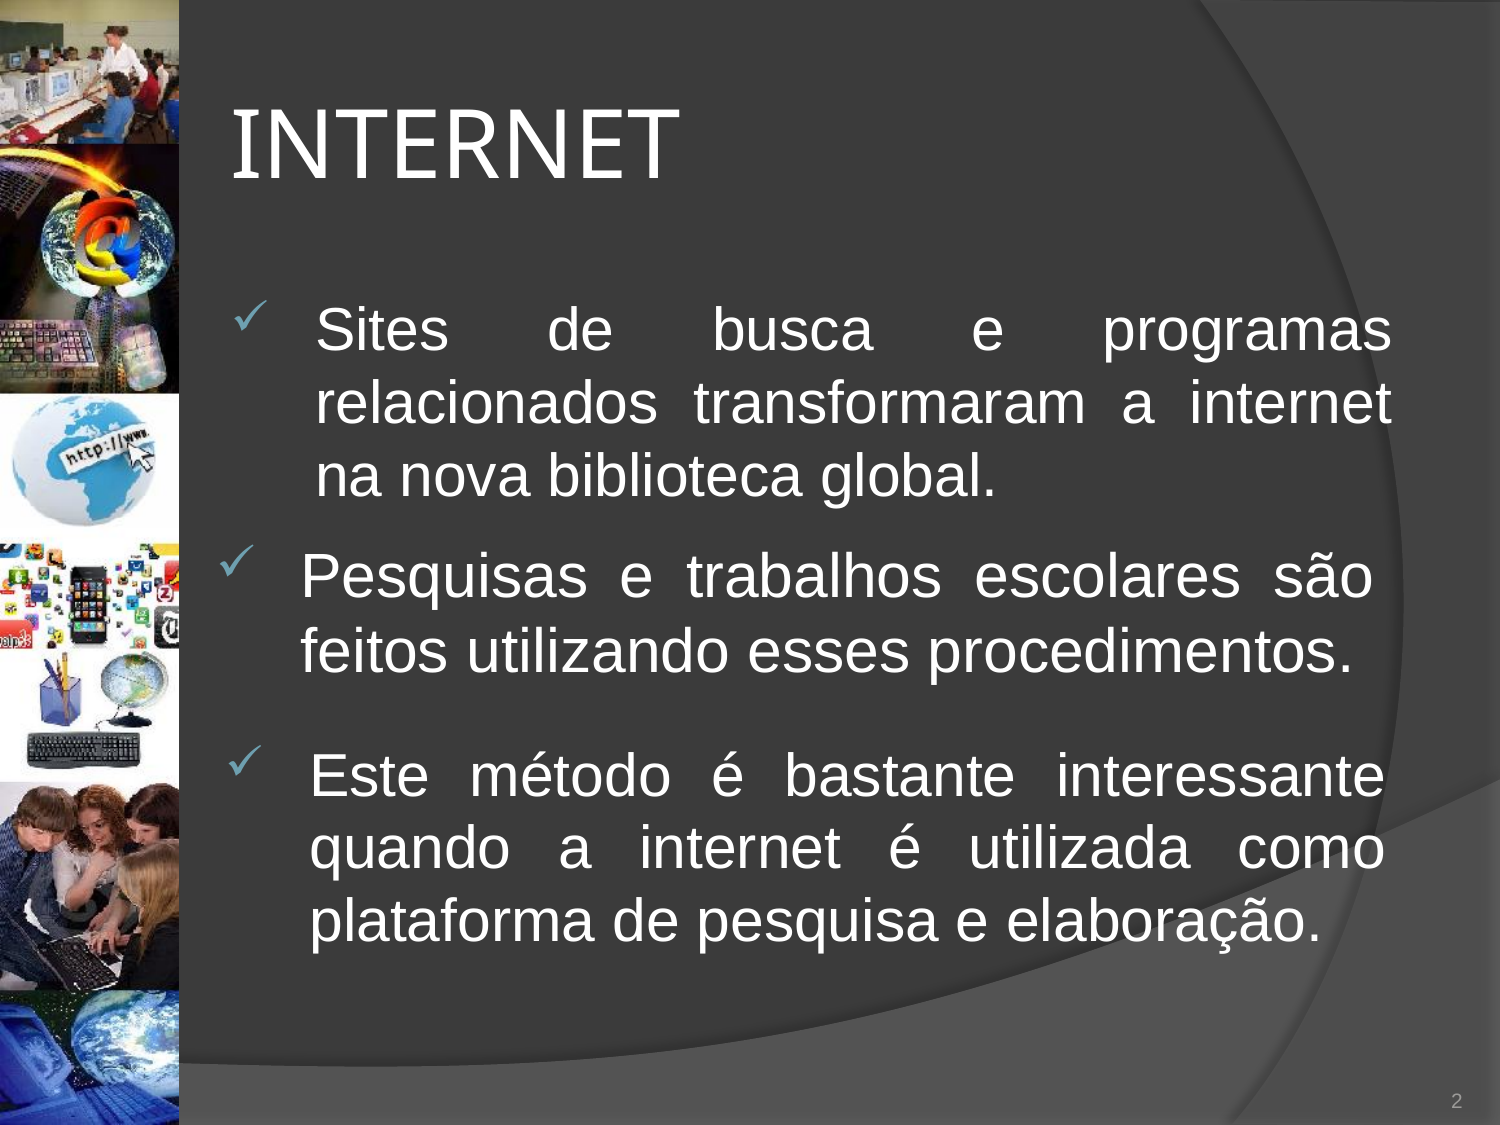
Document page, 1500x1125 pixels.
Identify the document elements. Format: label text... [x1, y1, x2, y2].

text_box Sites de busca e programas relacionados transformaram a internet na nova biblioteca global. [212, 282, 1408, 517]
slide_number 2 [1337, 1053, 1463, 1114]
title INTERNET [222, 46, 1448, 235]
list Pesquisas e trabalhos escolares são feitos utilizando esses procedimentos. [194, 526, 1391, 762]
text_box Este método é bastante interessante quando a internet é utilizada como plataforma de pesquisa e elaboração. [206, 727, 1402, 962]
picture [0, 0, 179, 1125]
